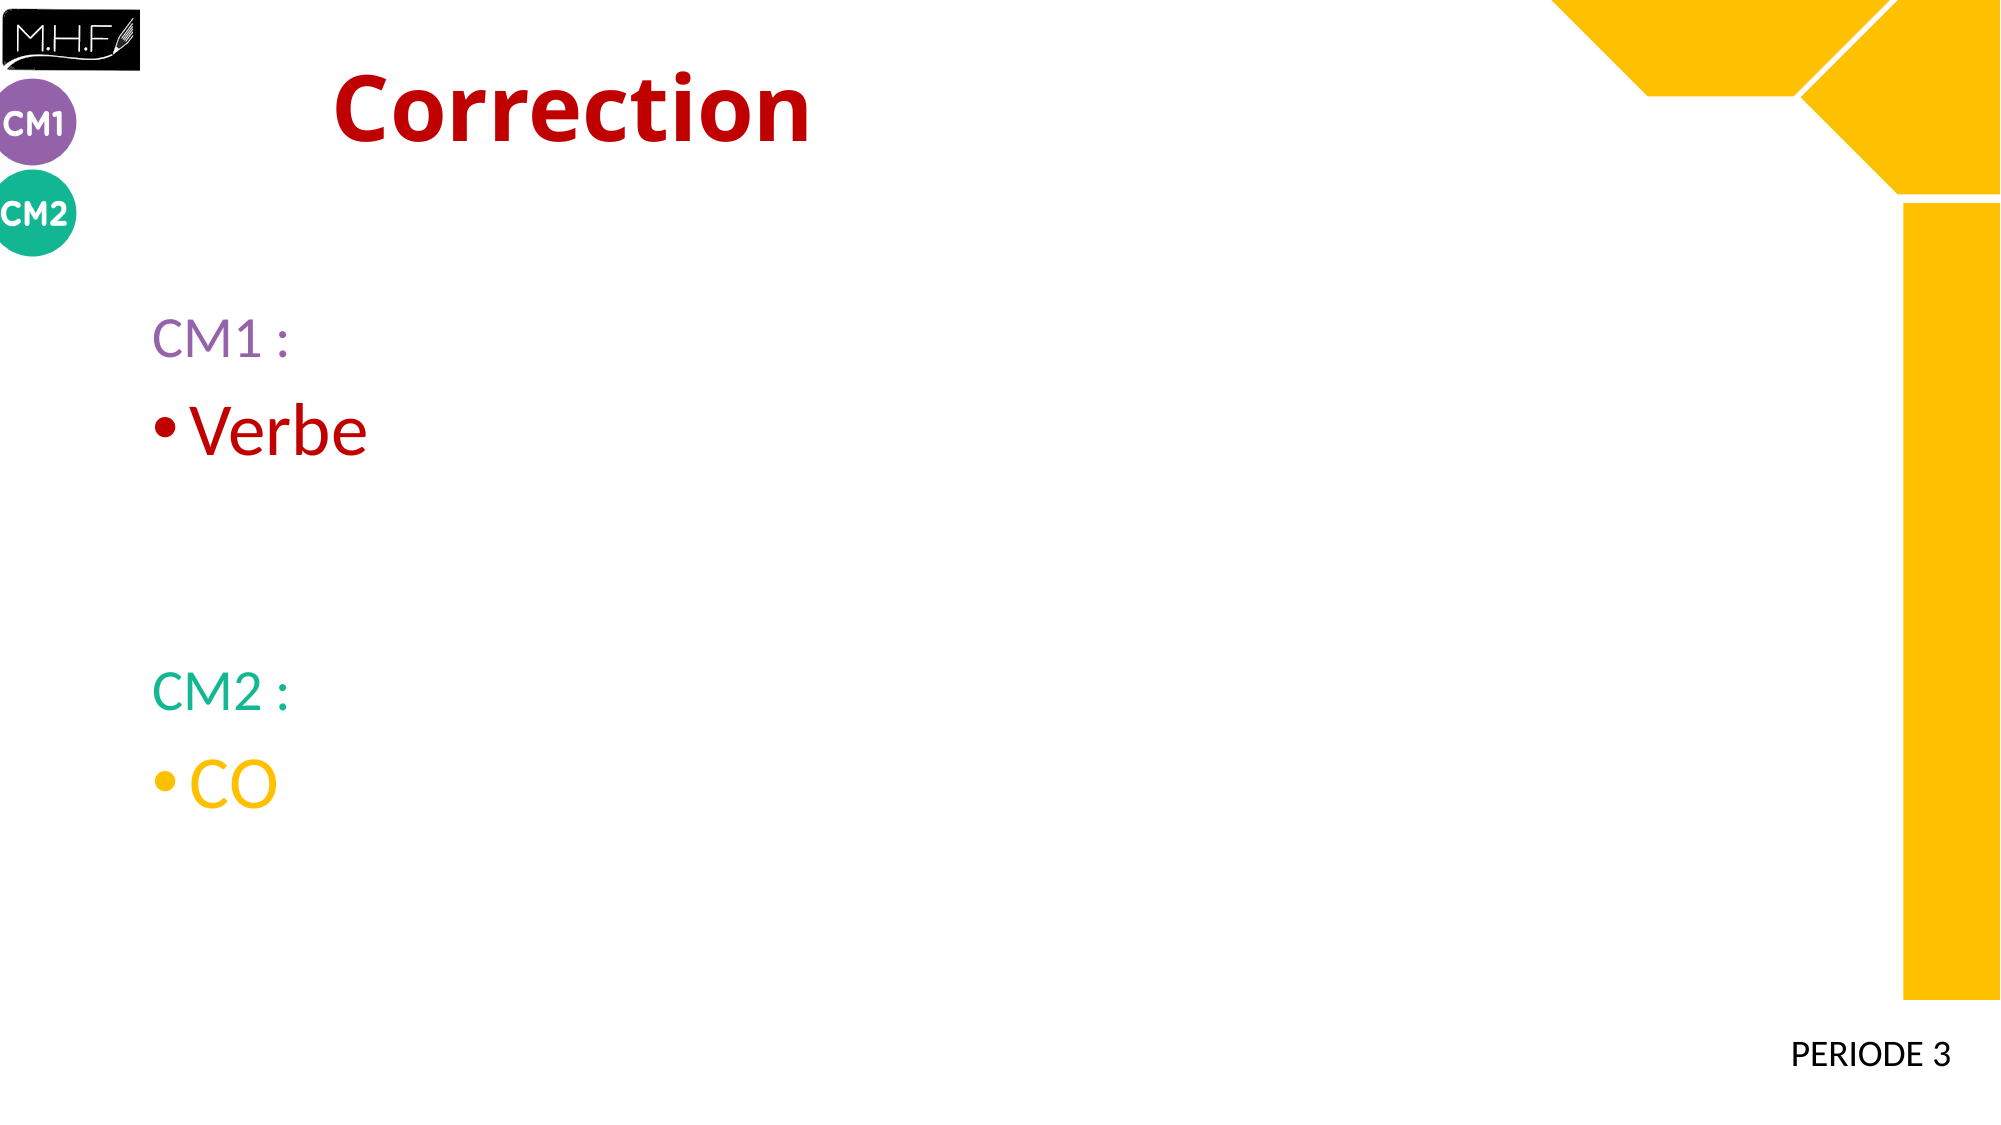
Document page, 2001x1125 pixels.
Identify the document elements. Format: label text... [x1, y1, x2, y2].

picture [0, 7, 140, 259]
title Correction [316, 3, 1863, 221]
text_box [1799, 0, 2000, 196]
list CM1 : Verbe CM2 : CO [137, 299, 1863, 1014]
text_box PERIODE 3 [1362, 1021, 1967, 1125]
text_box [1549, 0, 1892, 98]
text_box [1902, 202, 2000, 1001]
